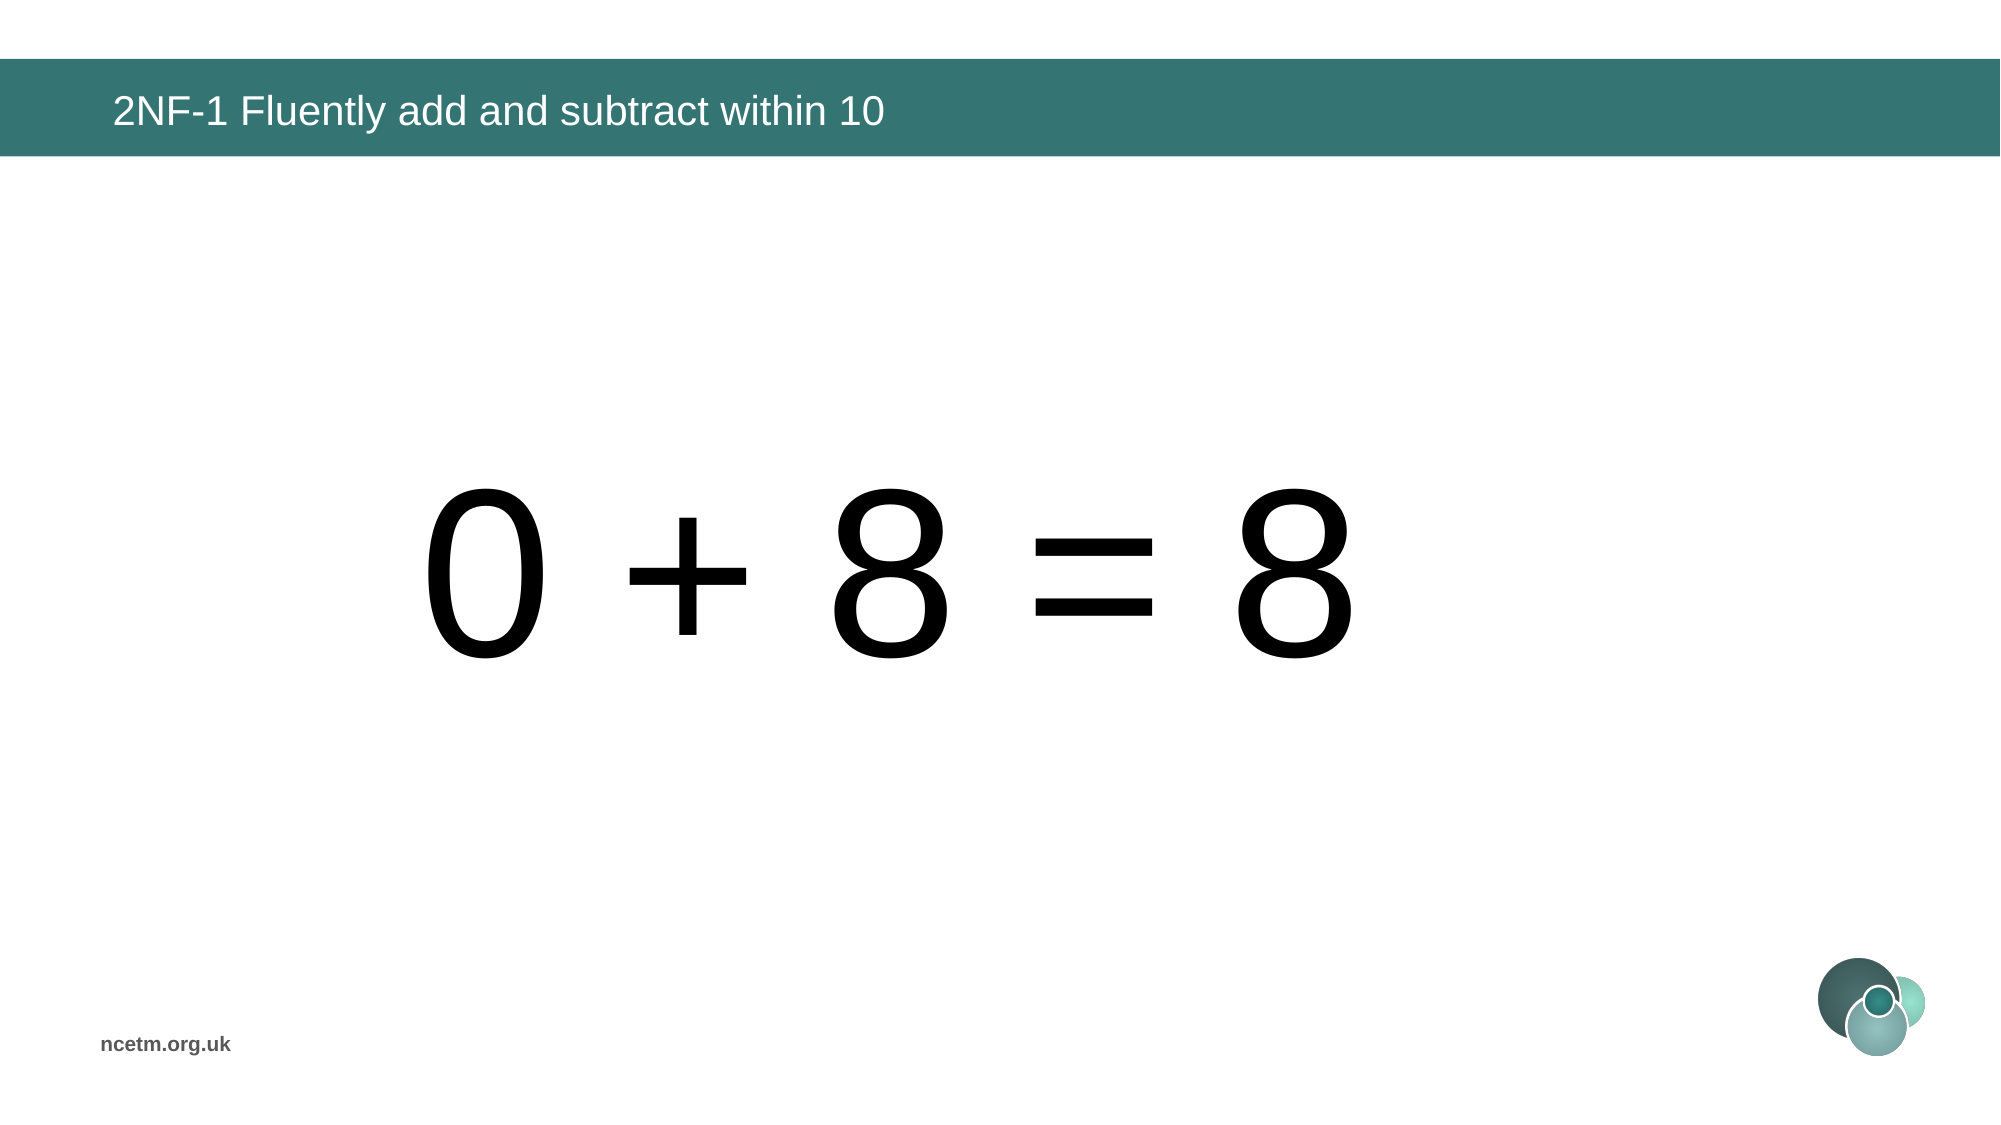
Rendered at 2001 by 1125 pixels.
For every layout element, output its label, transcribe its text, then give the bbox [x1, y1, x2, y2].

text_box 0 + 8 = [404, 409, 1213, 712]
picture [1818, 958, 1925, 1056]
text_box 8 [1213, 409, 1377, 712]
title 2NF-1 Fluently add and subtract within 10 [97, 76, 1945, 147]
